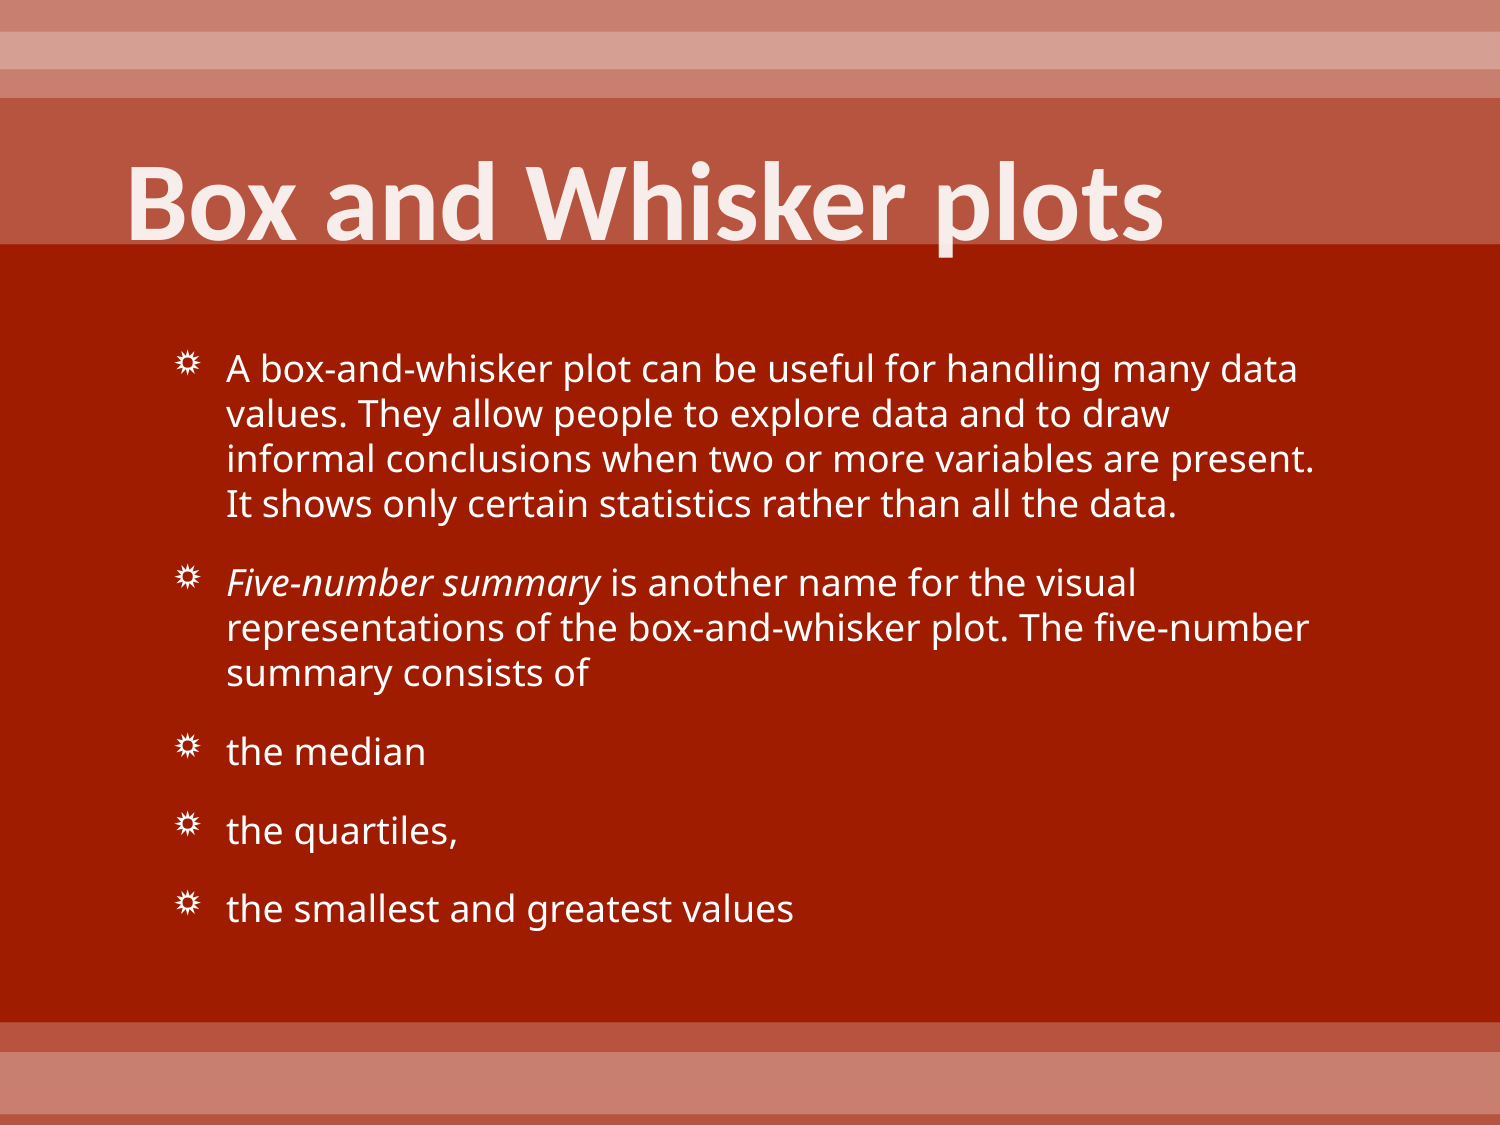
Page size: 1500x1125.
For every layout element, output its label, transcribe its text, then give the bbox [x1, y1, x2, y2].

title Box and Whisker plots [110, 30, 1390, 271]
picture [0, 0, 1500, 1125]
list A box-and-whisker plot can be useful for handling many data values. They allow people to explore data and to draw informal conclusions when two or more variables are present. It shows only certain statistics rather than all the data. Five-number summary is another name for the visual representations of the box-and-whisker plot. The five-number summary consists of the median the quartiles, the smallest and greatest values [156, 337, 1344, 950]
